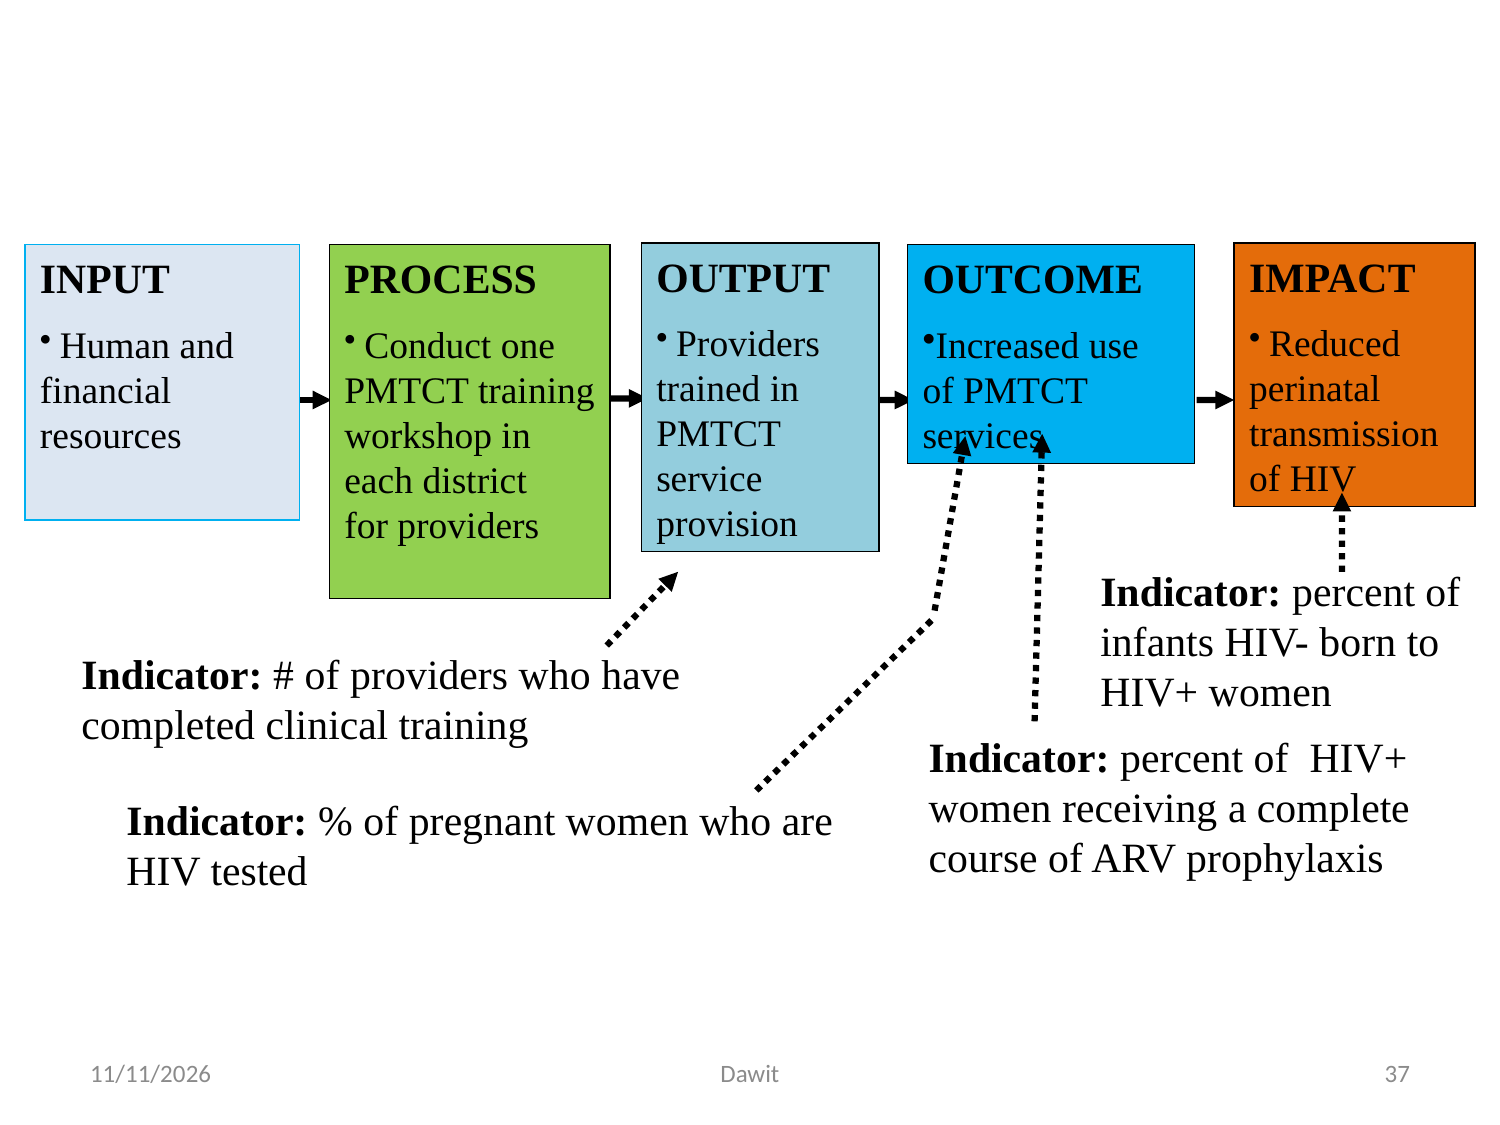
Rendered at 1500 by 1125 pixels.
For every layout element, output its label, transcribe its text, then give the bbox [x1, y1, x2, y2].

text_box [300, 393, 329, 407]
text_box Indicator: # of providers who have completed clinical training [66, 640, 718, 756]
text_box PROCESS Conduct one PMTCT training workshop in each district for providers [329, 244, 611, 599]
text_box [957, 436, 970, 451]
text_box [657, 571, 679, 593]
footer Dawit [512, 1042, 988, 1103]
text_box [1196, 393, 1234, 407]
text_box Indicator: percent of HIV+ women receiving a complete course of ARV prophylaxis [913, 723, 1427, 889]
slide_number 37 [1074, 1042, 1425, 1103]
text_box IMPACT Reduced perinatal transmission of HIV [1234, 242, 1475, 507]
text_box [879, 393, 907, 407]
text_box [1335, 492, 1349, 506]
text_box OUTCOME Increased use of PMTCT services [907, 244, 1195, 464]
text_box Indicator: % of pregnant women who are HIV tested [111, 786, 878, 902]
text_box [1035, 433, 1048, 448]
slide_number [75, 1042, 425, 1103]
text_box Indicator: percent of infants HIV- born to HIV+ women [1085, 557, 1500, 723]
text_box OUTPUT Providers trained in PMTCT service provision [641, 242, 879, 552]
text_box [611, 392, 641, 405]
text_box INPUT Human and financial resources [24, 244, 300, 520]
